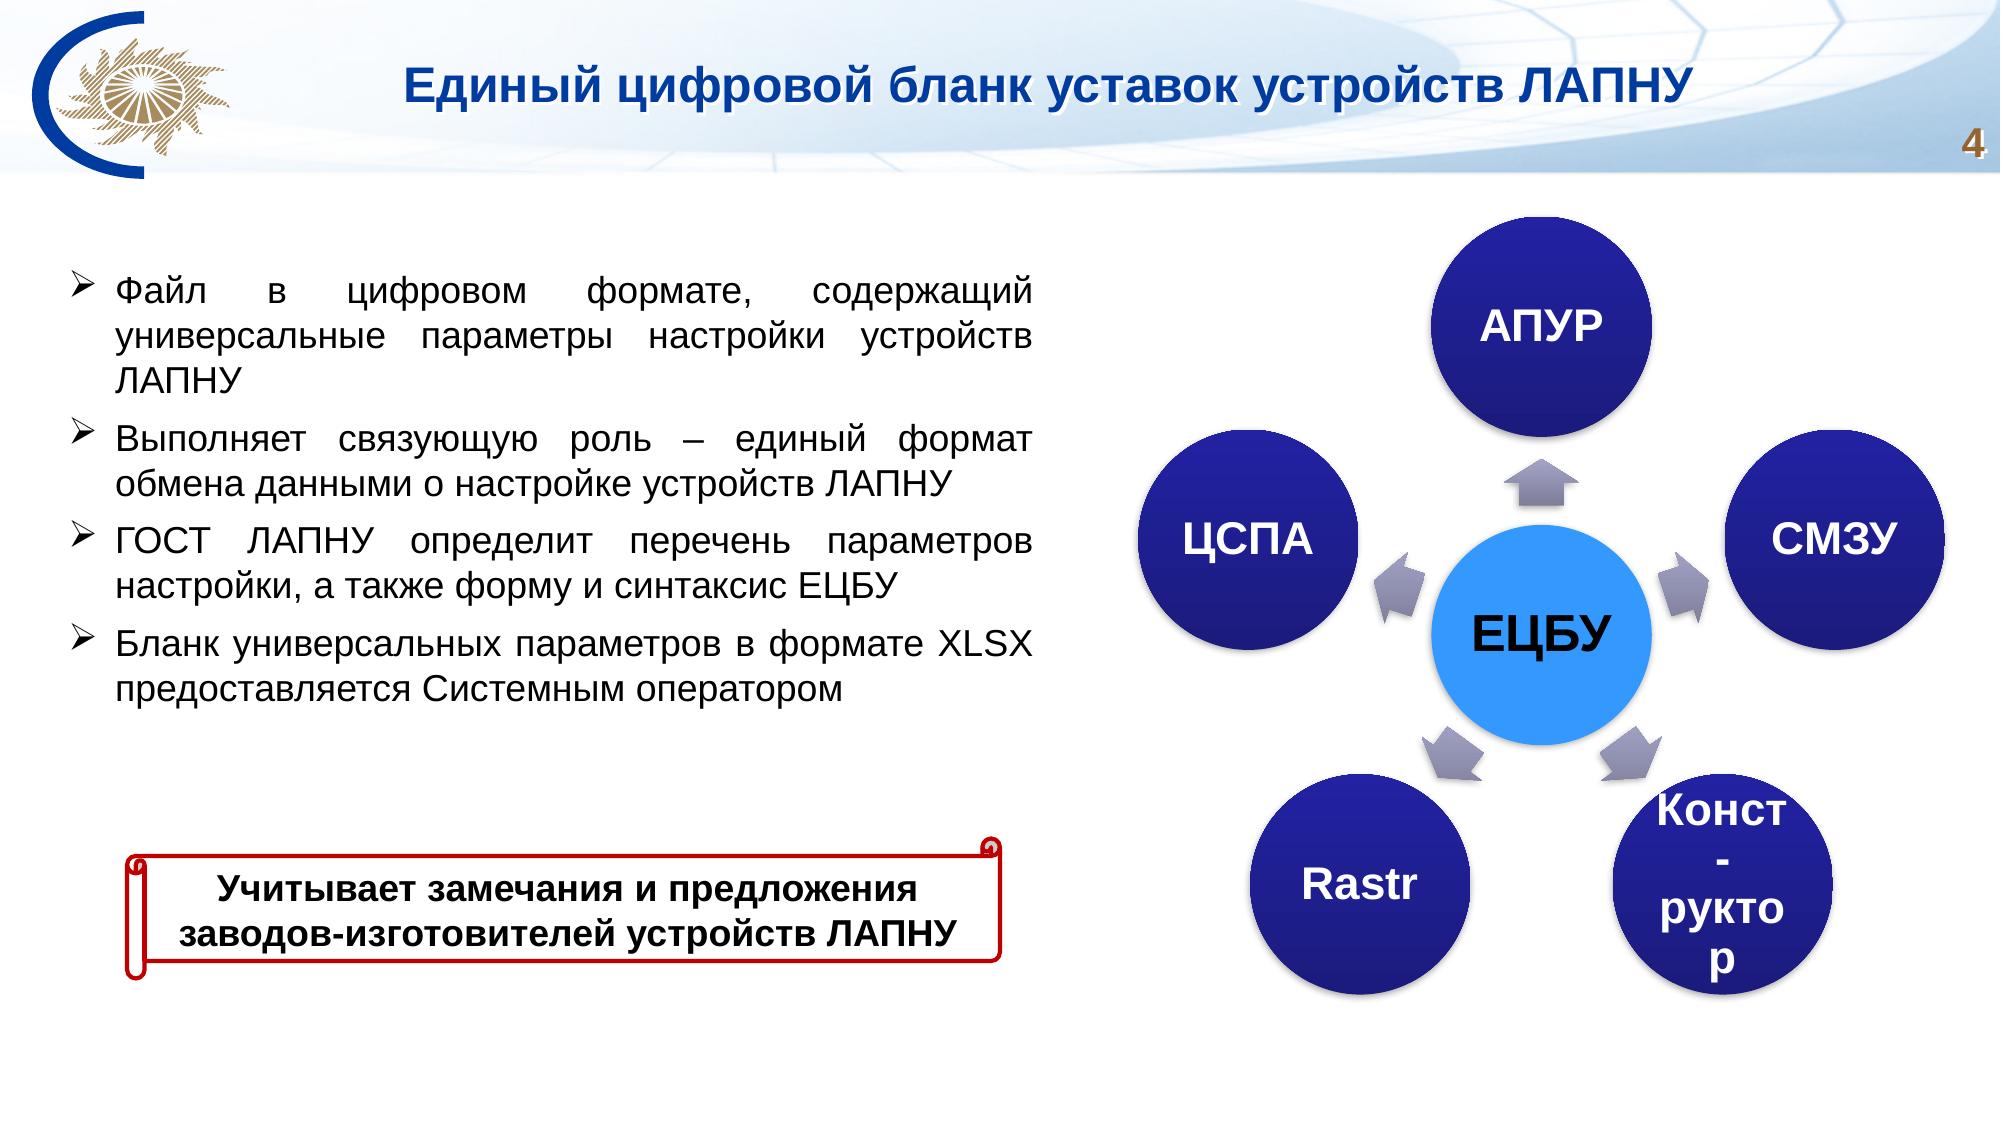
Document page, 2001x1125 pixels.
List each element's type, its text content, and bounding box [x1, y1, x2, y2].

title Единый цифровой бланк уставок устройств ЛАПНУ [327, 0, 1770, 170]
text_box Файл в цифровом формате, содержащий универсальные параметры настройки устройств ЛАПНУ Выполняет связующую роль – единый формат обмена данными о настройке устройств ЛАПНУ ГОСТ ЛАПНУ определит перечень параметров настройки, а также форму и синтаксис ЕЦБУ Бланк универсальных параметров в формате XLSX предоставляется Системным оператором [53, 258, 925, 716]
slide_number 4 [1873, 90, 2000, 174]
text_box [930, 215, 2000, 996]
picture [0, 0, 2000, 1125]
text_box Учитывает замечания и предложения заводов-изготовителей устройств ЛАПНУ [124, 853, 925, 981]
